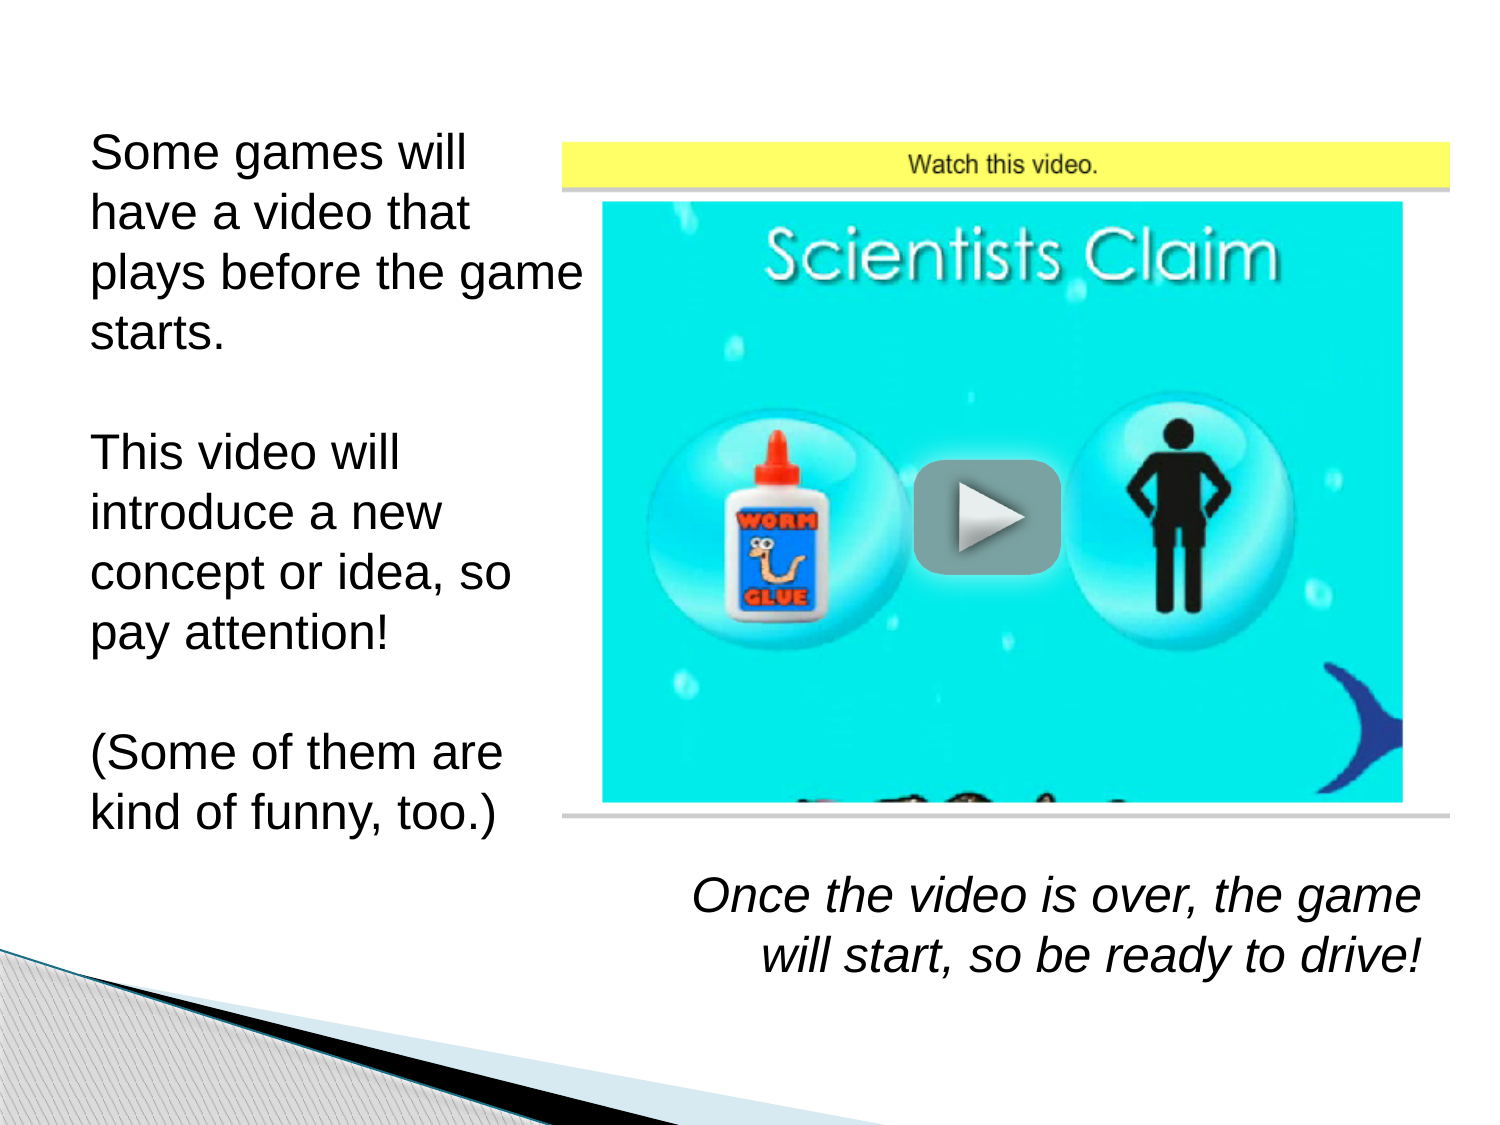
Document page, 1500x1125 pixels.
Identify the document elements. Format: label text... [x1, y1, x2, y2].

text_box Once the video is over, the game will start, so be ready to drive! [599, 854, 1438, 990]
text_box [562, 136, 1451, 831]
text_box Some games will have a video that plays before the game starts. This video will introduce a new concept or idea, so pay attention! (Some of them are kind of funny, too.) [74, 112, 600, 848]
